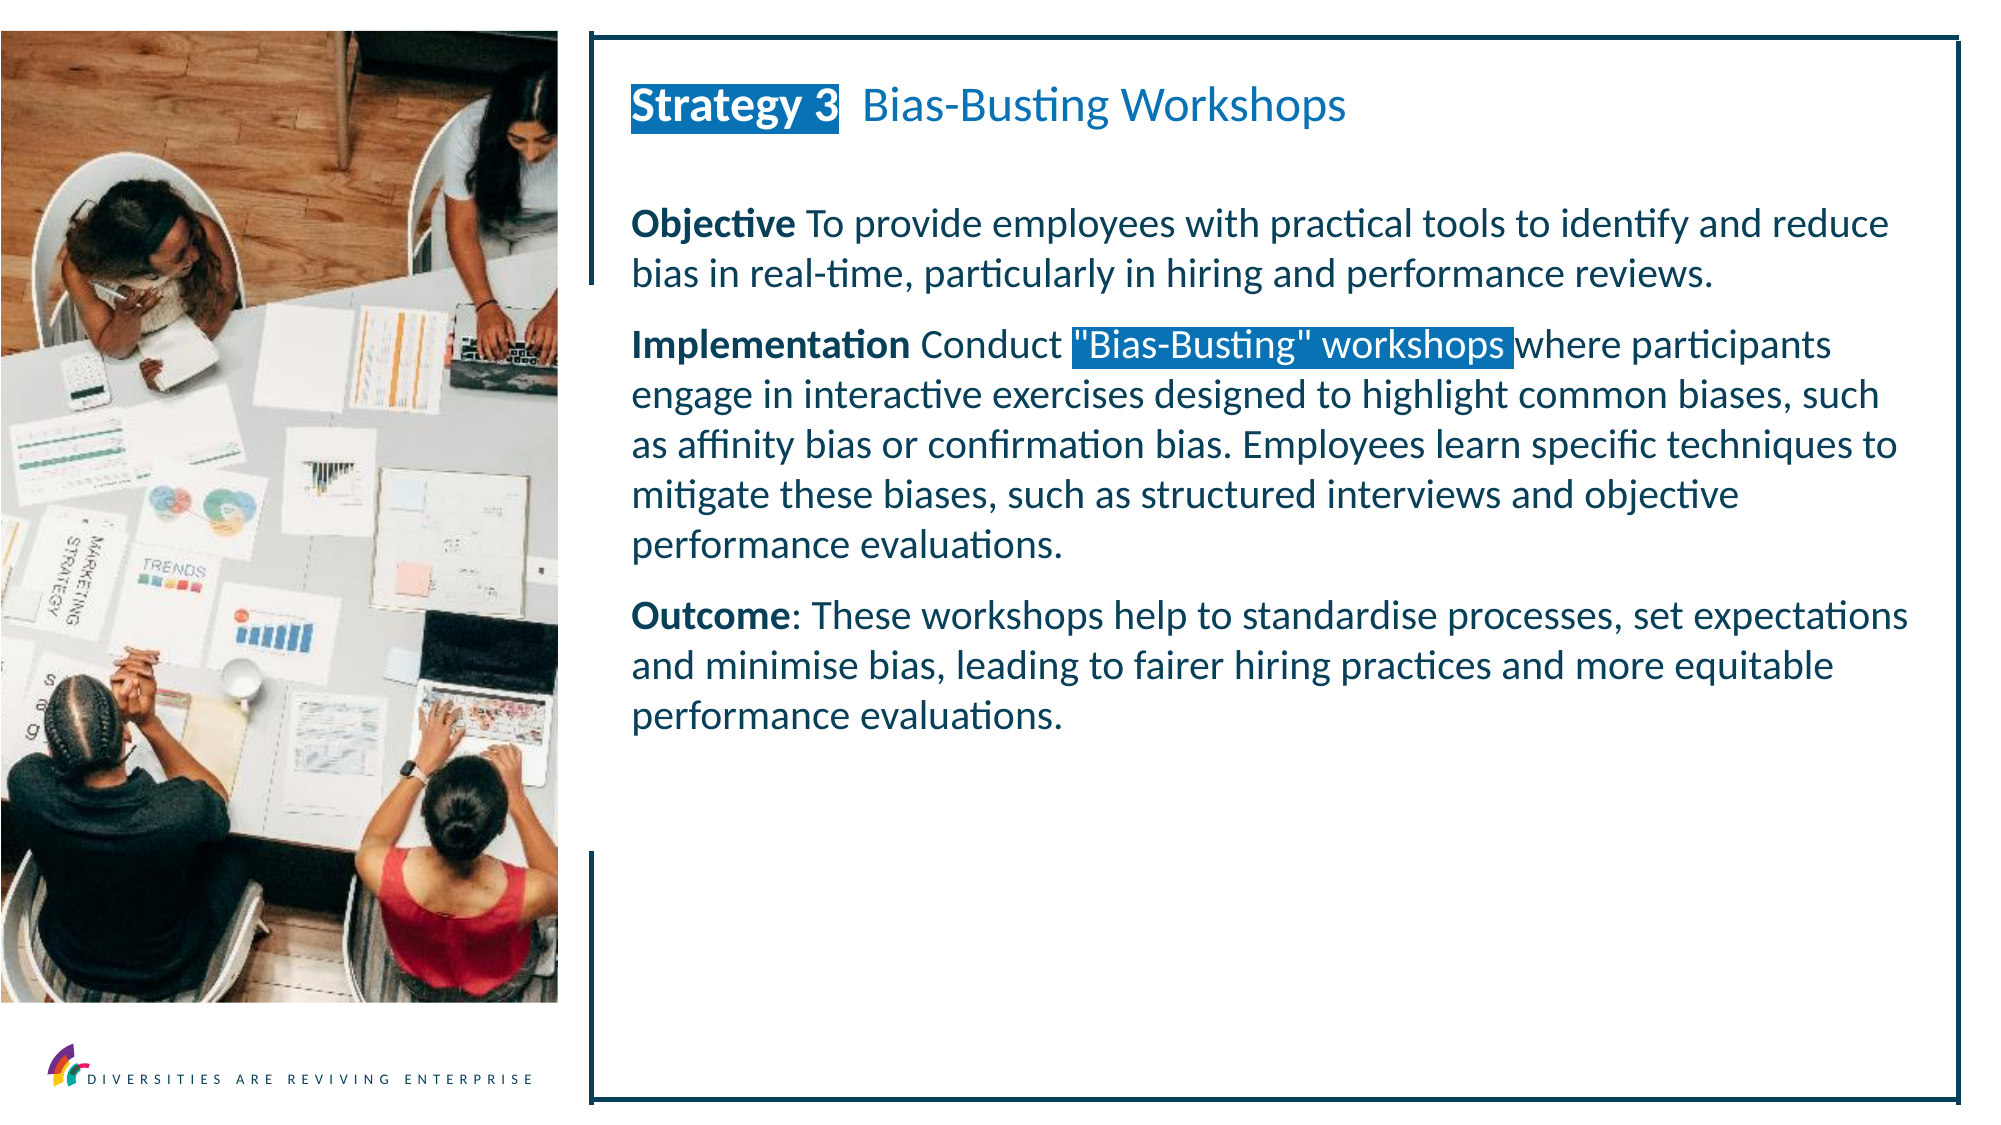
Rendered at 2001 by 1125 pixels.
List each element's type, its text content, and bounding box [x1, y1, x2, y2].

picture [1, 30, 558, 1003]
list Objective To provide employees with practical tools to identify and reduce bias in real-time, particularly in hiring and performance reviews. Implementation Conduct "Bias-Busting" workshops where participants engage in interactive exercises designed to highlight common biases, such as affinity bias or confirmation bias. Employees learn specific techniques to mitigate these biases, such as structured interviews and objective performance evaluations. Outcome: These workshops help to standardise processes, set expectations and minimise bias, leading to fairer hiring practices and more equitable performance evaluations. [616, 188, 1940, 353]
list Strategy 3 Bias-Busting Workshops [616, 63, 1918, 120]
